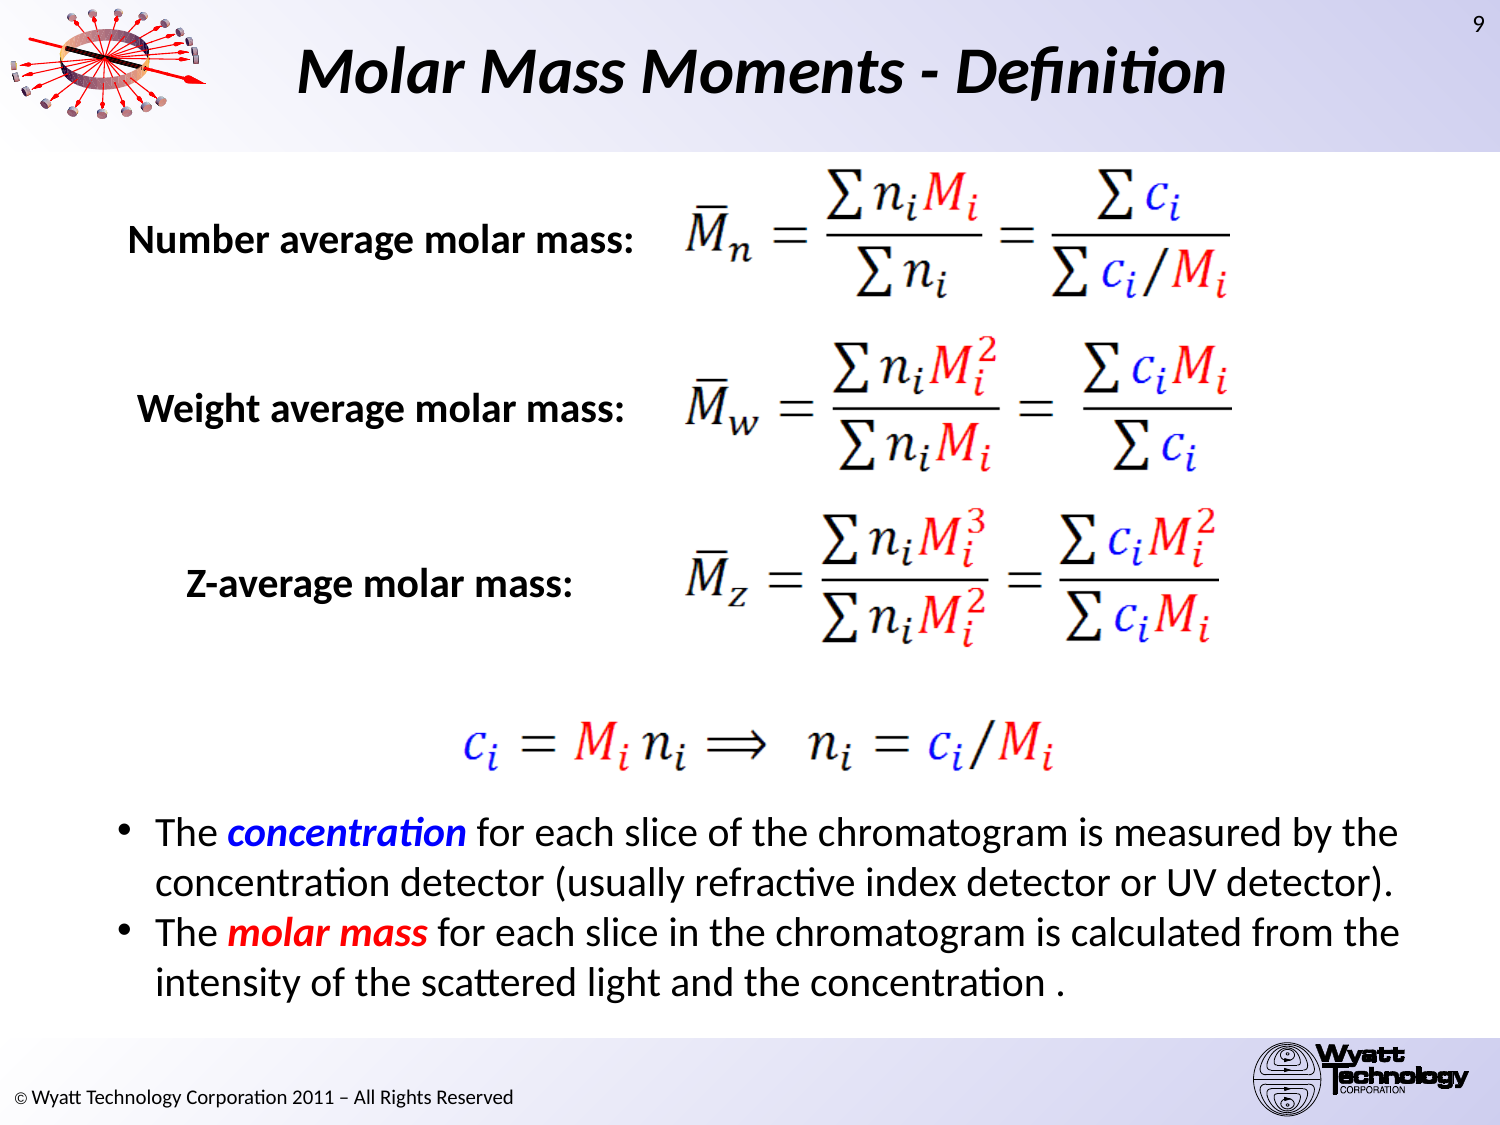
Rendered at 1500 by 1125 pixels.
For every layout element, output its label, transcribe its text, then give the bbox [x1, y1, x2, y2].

title Molar Mass Moments - Definition [124, 75, 1401, 98]
picture [461, 709, 1058, 784]
text_box The concentration for each slice of the chromatogram is measured by the concentration detector (usually refractive index detector or UV detector). The molar mass for each slice in the chromatogram is calculated from the intensity of the scattered light and the concentration . [102, 796, 1418, 1012]
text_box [110, 163, 1230, 312]
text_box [168, 501, 1219, 661]
text_box [0, 1, 1500, 75]
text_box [119, 330, 1232, 483]
